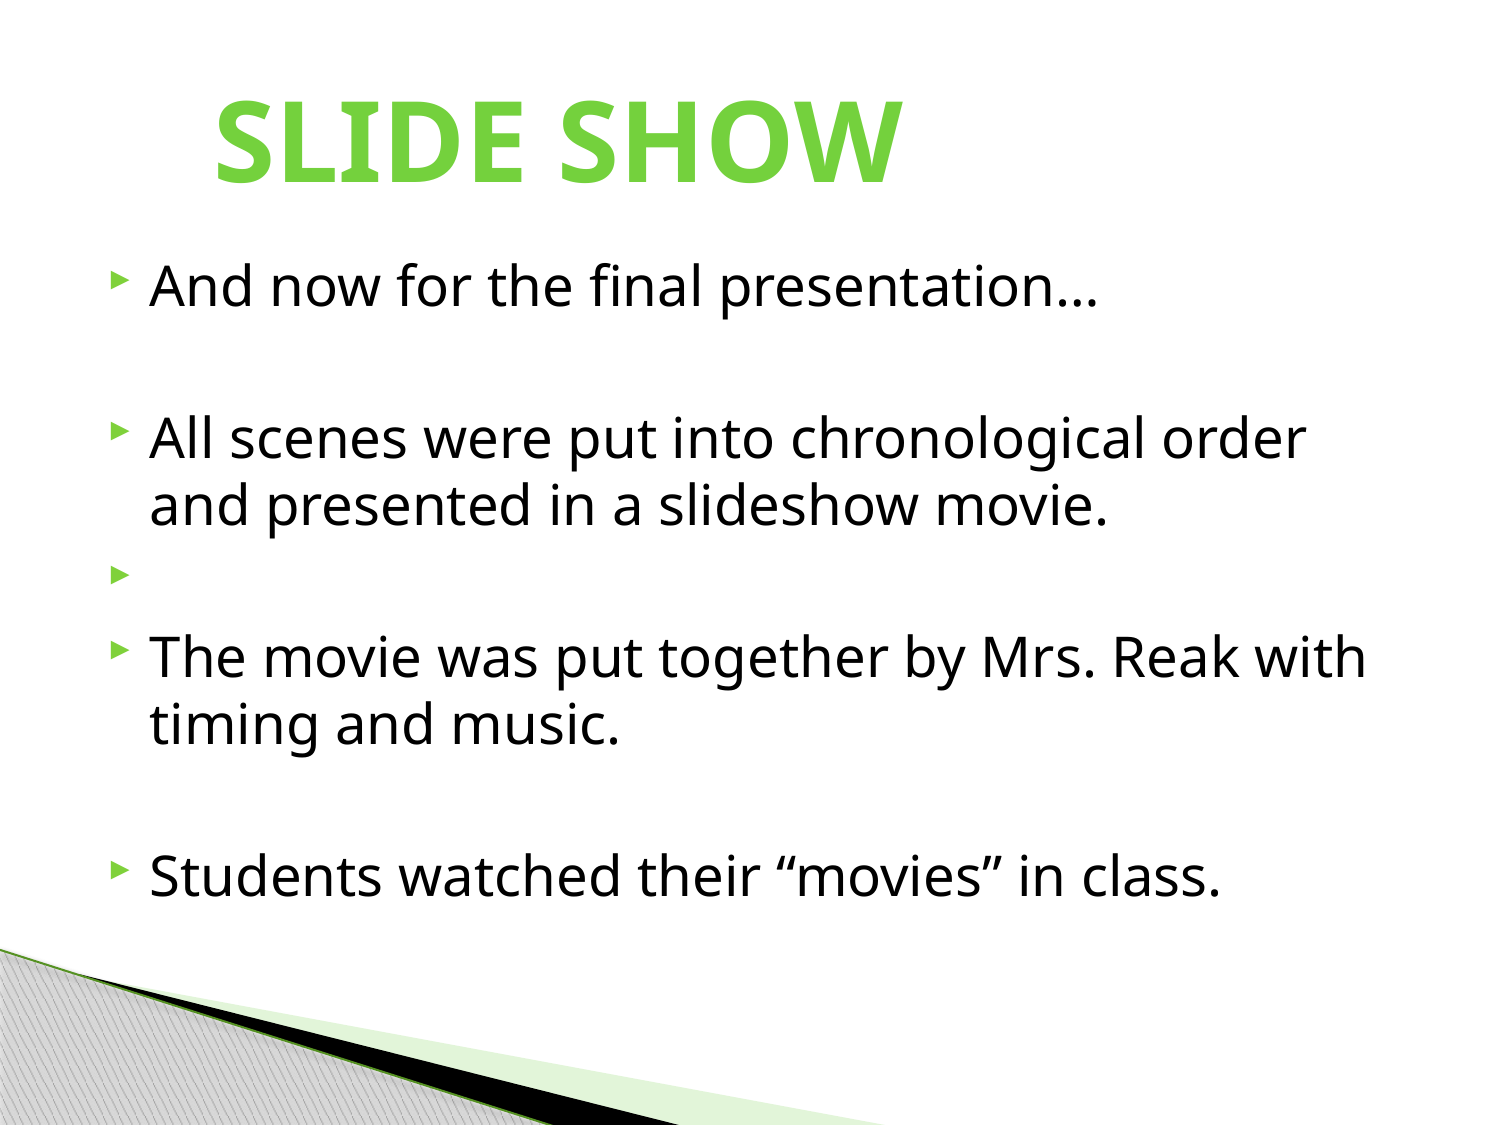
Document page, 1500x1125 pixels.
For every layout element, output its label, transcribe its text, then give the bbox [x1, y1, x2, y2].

text_box Slide show [198, 62, 919, 213]
list And now for the final presentation… All scenes were put into chronological order and presented in a slideshow movie. The movie was put together by Mrs. Reak with timing and music. Students watched their “movies” in class. [75, 243, 1425, 986]
